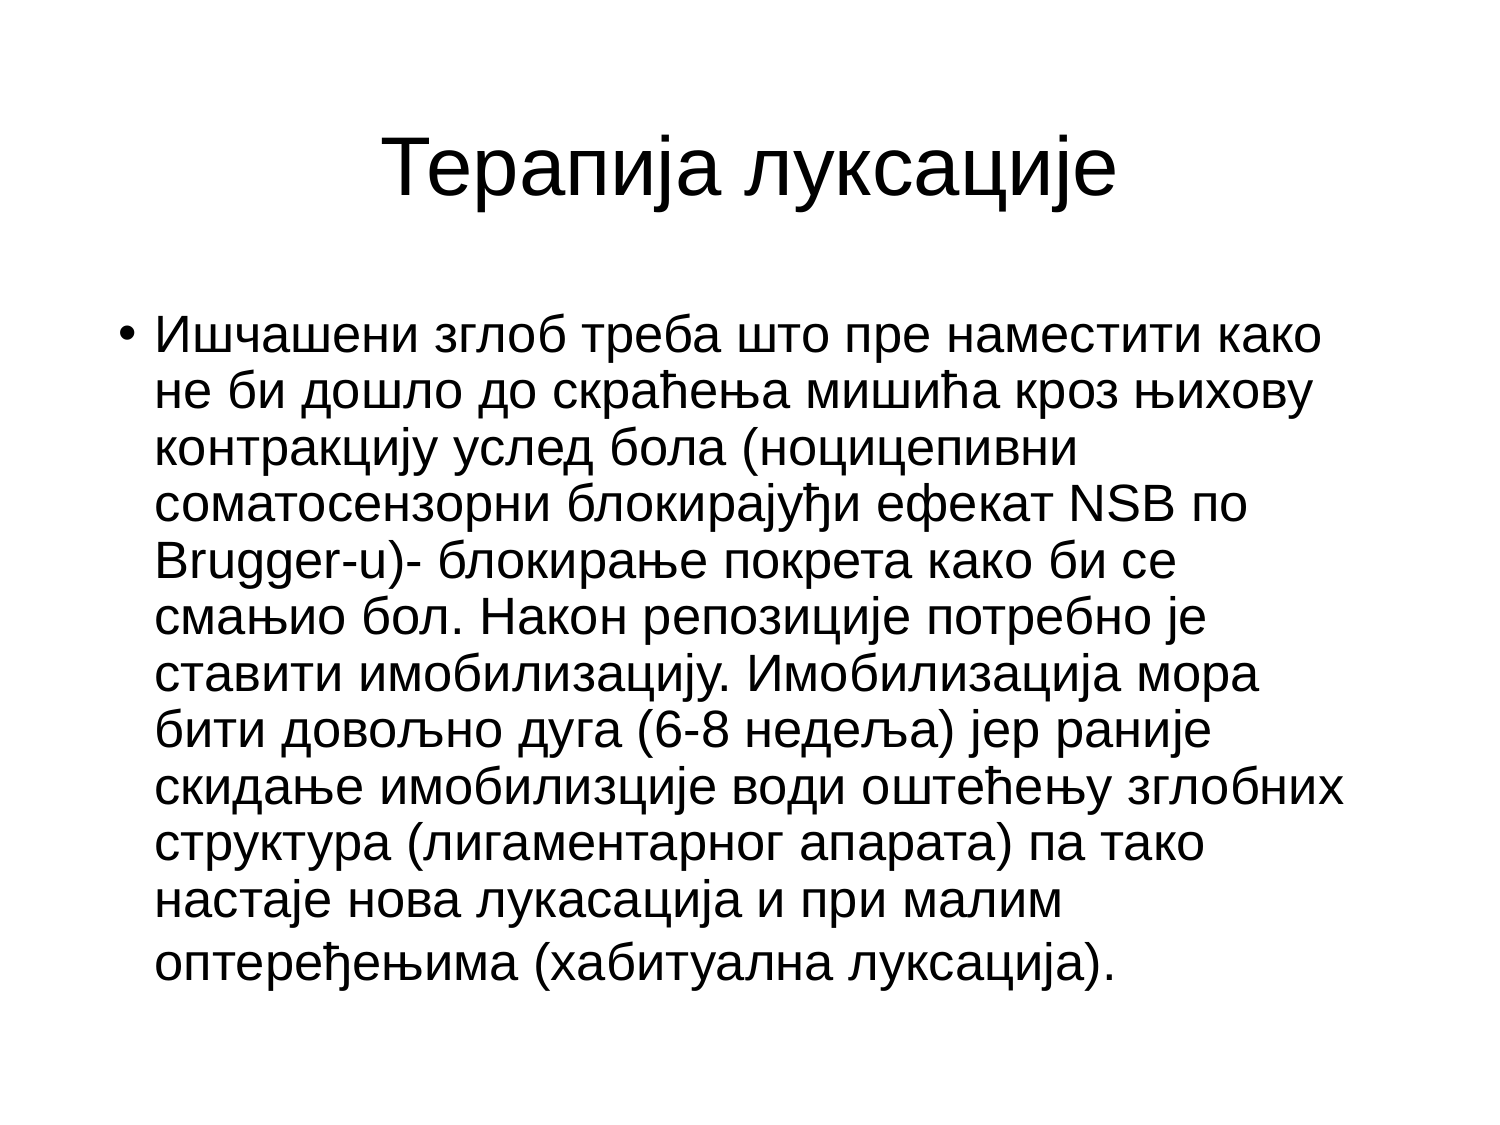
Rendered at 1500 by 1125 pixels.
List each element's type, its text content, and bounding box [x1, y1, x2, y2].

list Ишчашени зглоб треба што пре наместити како не би дошло до скраћења мишића кроз њихову контракцију услед бола (ноцицепивни соматосензорни блокирајуђи ефекат NSB по Brugger-u)- блокирање покрета како би се смањио бол. Након репозиције потребно је ставити имобилизацију. Имобилизација мора бити довољно дуга (6-8 недеља) јер раније скидање имобилизције води оштећењу зглобних структура (лигаментарног апарата) па тако настаје нова лукасација и при малим оптеређењима (хабитуална луксација). [103, 299, 1397, 1014]
title Терапија луксације [103, 59, 1397, 278]
